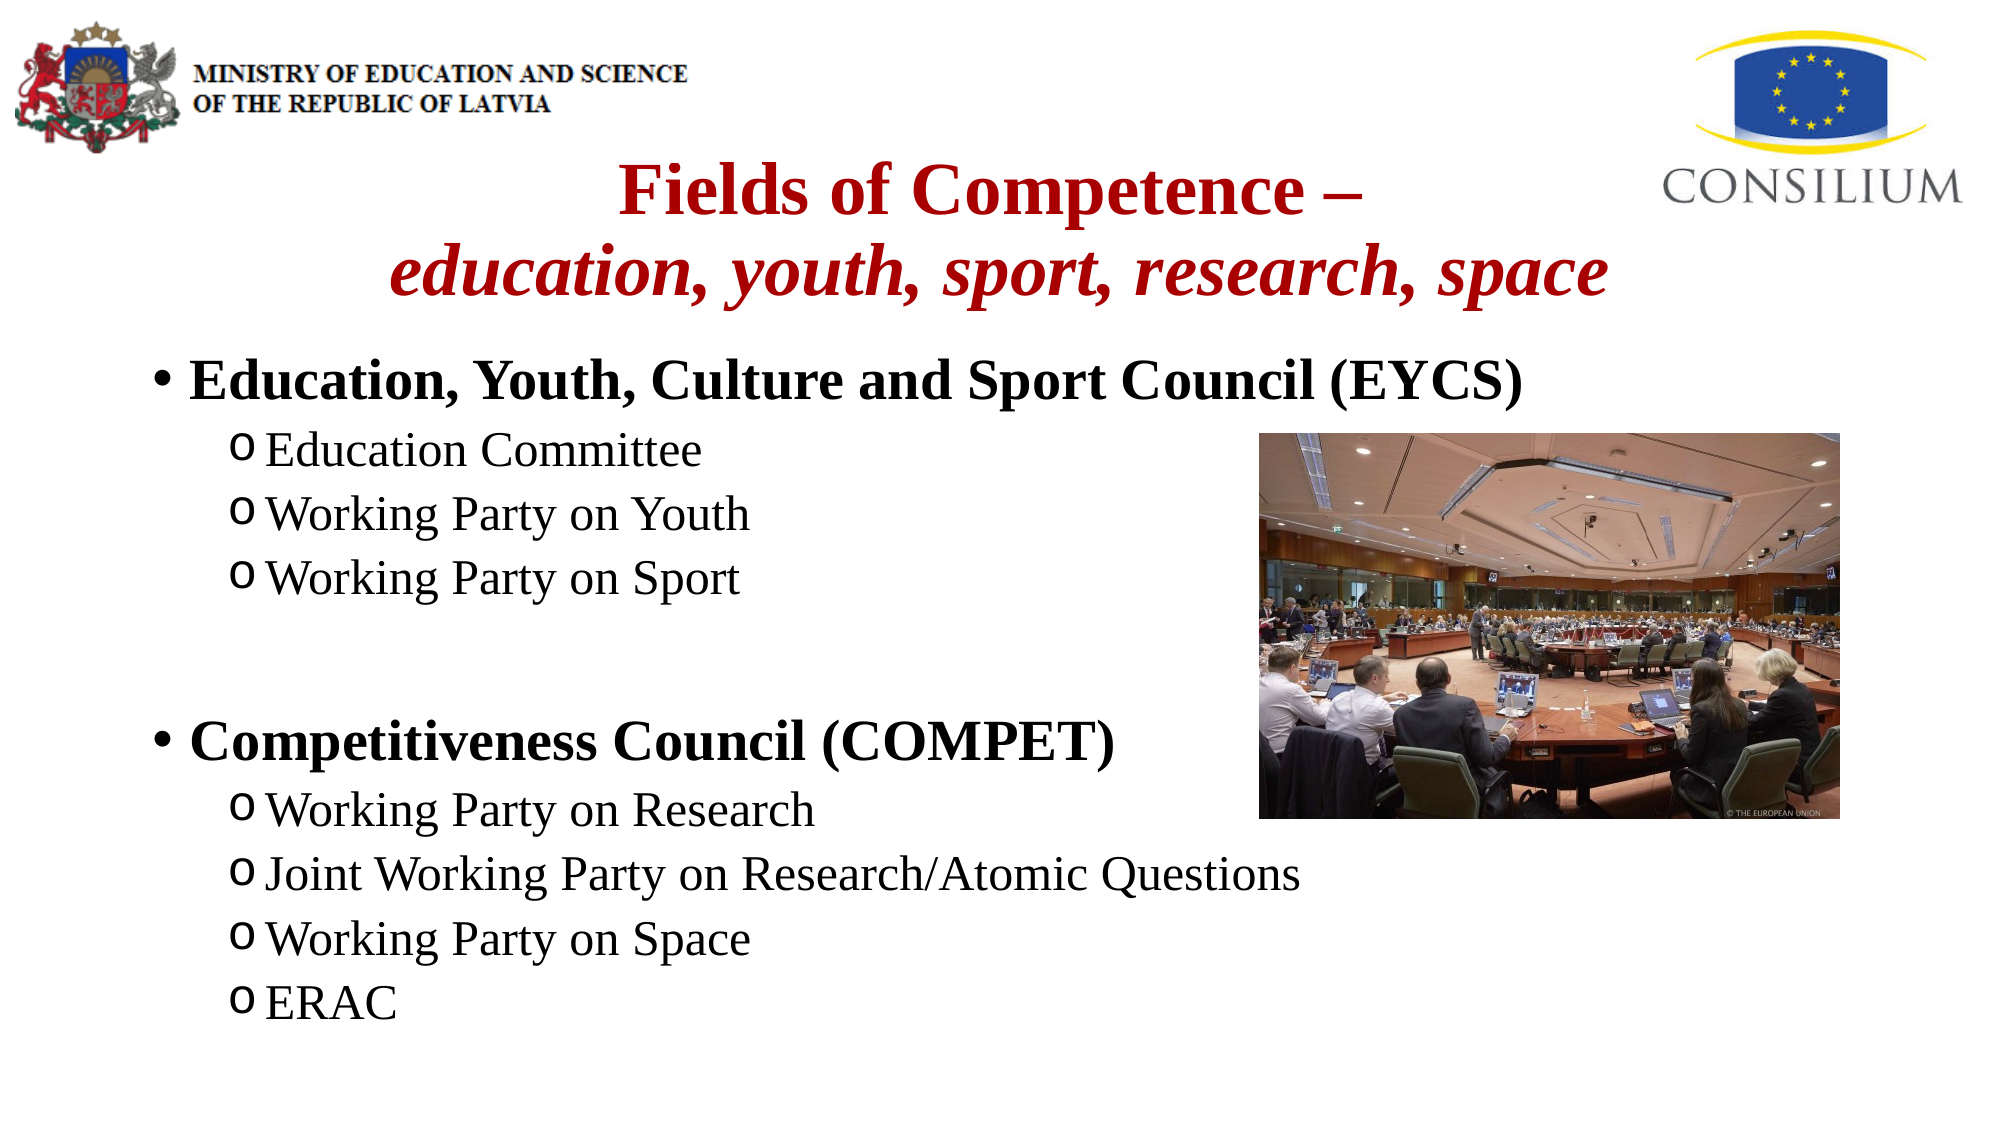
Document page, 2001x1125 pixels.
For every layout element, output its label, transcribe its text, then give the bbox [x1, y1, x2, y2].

picture [1259, 433, 1840, 819]
picture [15, 21, 709, 163]
title Fields of Competence – education, youth, sport, research, space [137, 162, 1863, 300]
picture [1663, 28, 1963, 205]
list Education, Youth, Culture and Sport Council (EYCS) Education Committee Working Party on Youth Working Party on Sport Competitiveness Council (COMPET) Working Party on Research Joint Working Party on Research/Atomic Questions Working Party on Space ERAC [137, 342, 1863, 1061]
